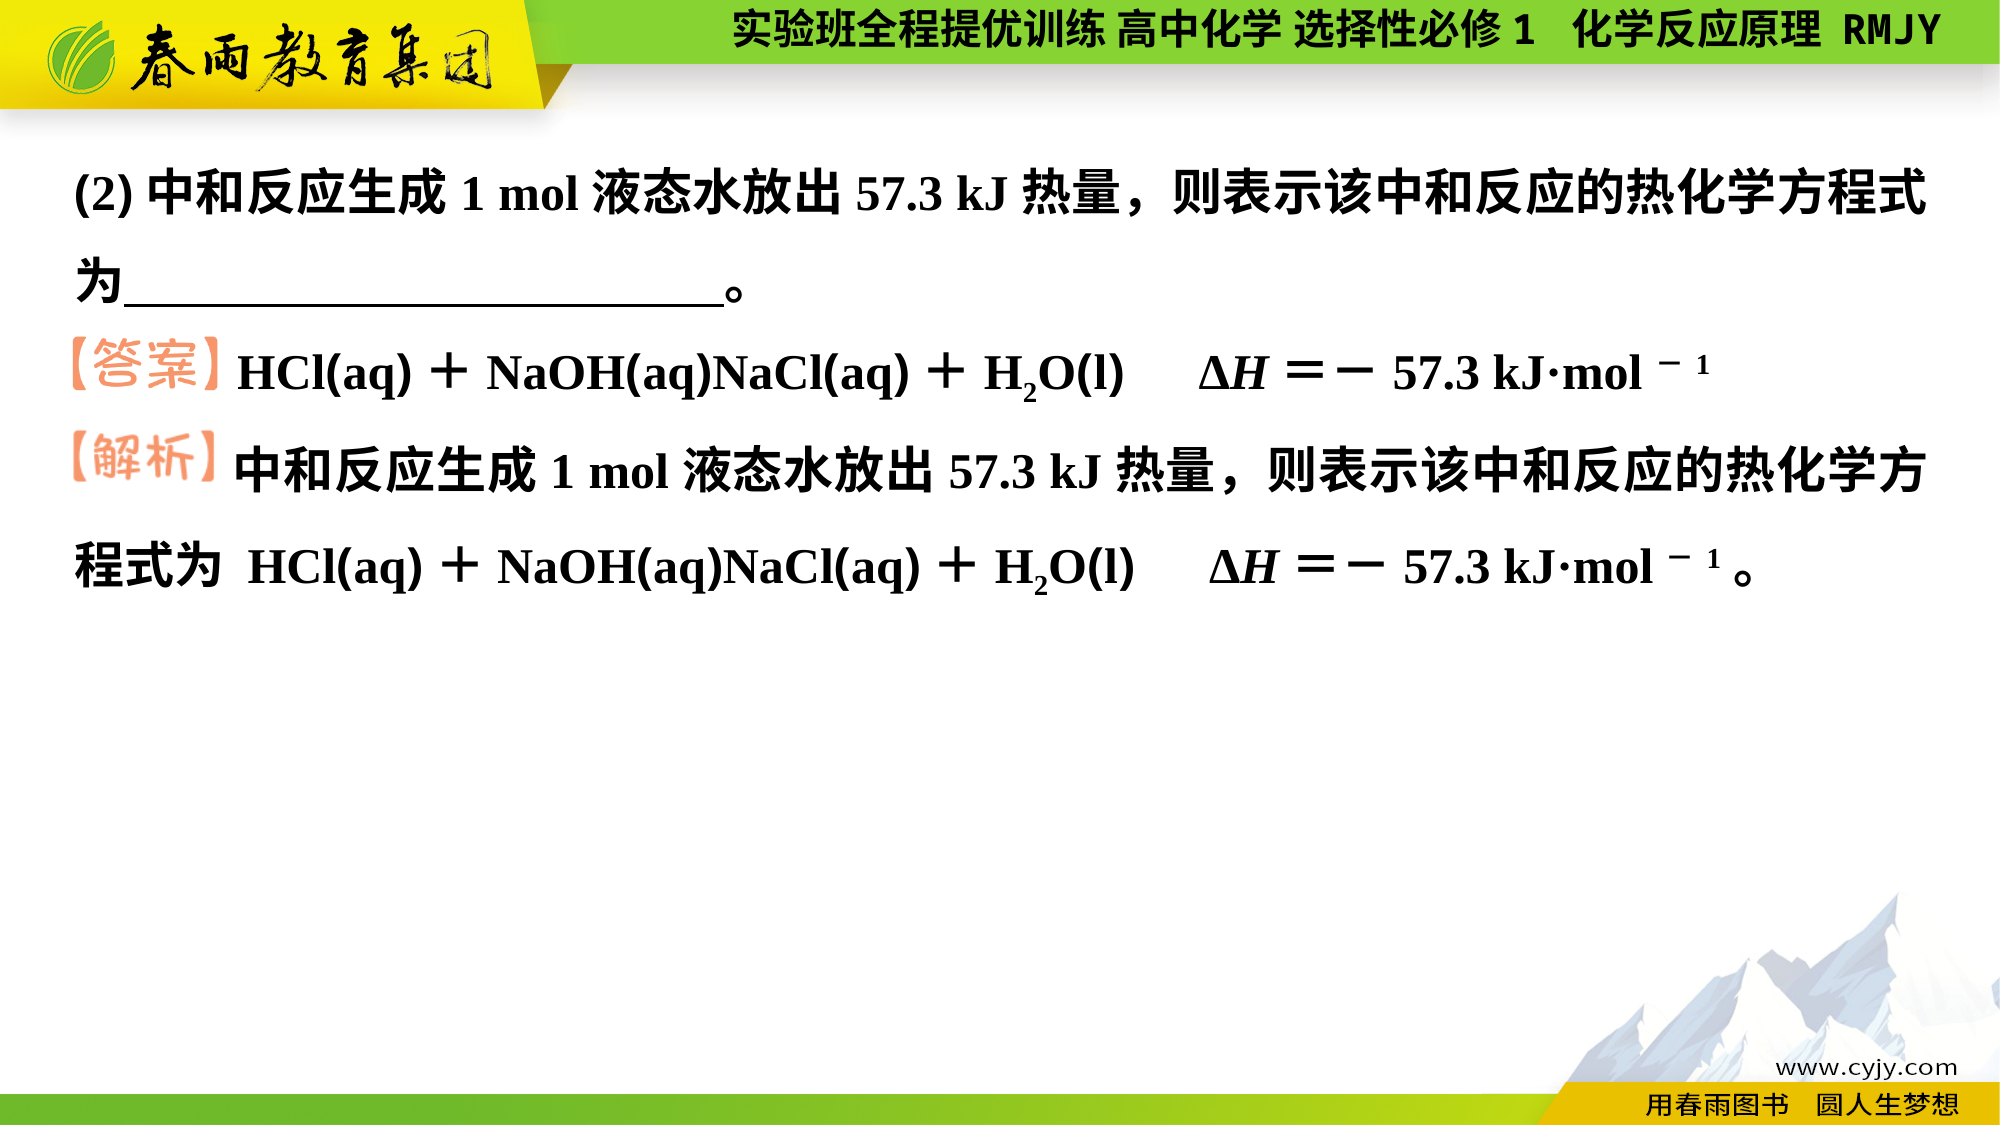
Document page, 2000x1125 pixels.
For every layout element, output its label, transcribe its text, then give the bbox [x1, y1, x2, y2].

picture [0, 0, 2000, 1125]
list (2)中和反应生成1 mol液态水放出57.3 kJ热量，则表示该中和反应的热化学方程式为 。 [59, 122, 1944, 320]
